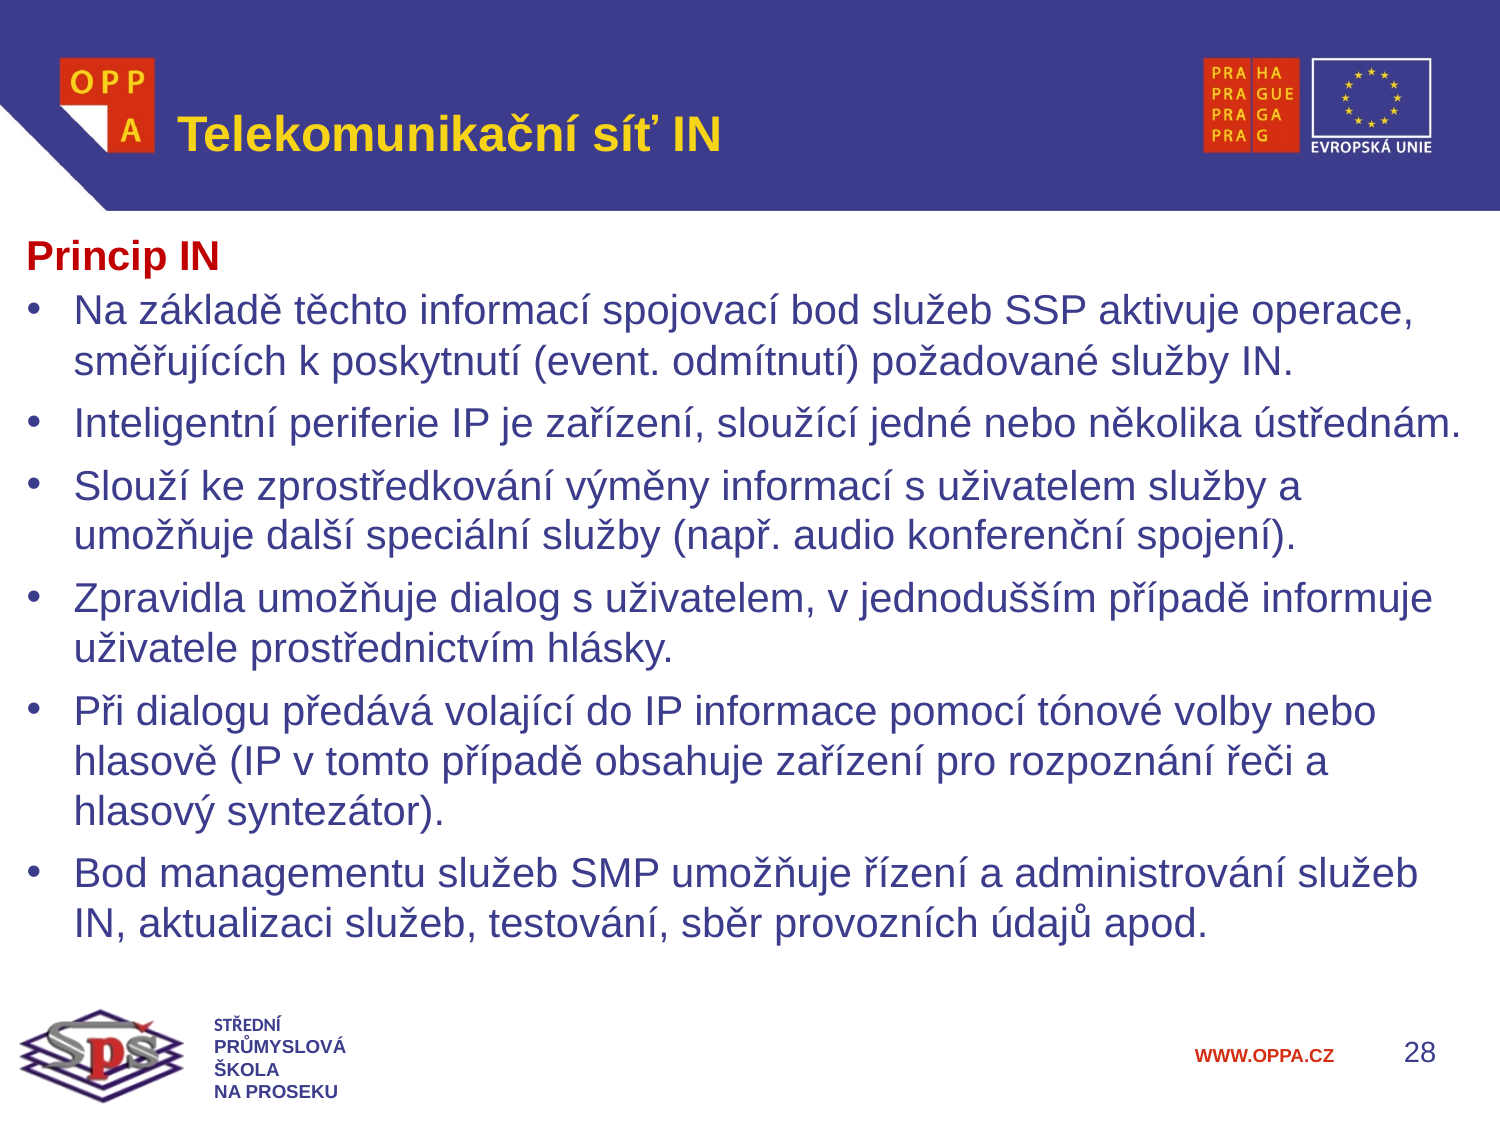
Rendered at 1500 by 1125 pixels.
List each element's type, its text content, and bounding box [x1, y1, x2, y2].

picture [19, 1001, 186, 1107]
slide_number 28 [1339, 1015, 1437, 1069]
text_box STŘEDNÍ PRŮMYSLOVÁ ŠKOLA NA PROSEKU [199, 1004, 509, 1110]
text_box Princip IN Na základě těchto informací spojovací bod služeb SSP aktivuje operace, směřujících k poskytnutí (event. odmítnutí) požadované služby IN. Inteligentní periferie IP je zařízení, sloužící jedné nebo několika ústřednám. Slouží ke zprostředkování výměny informací s uživatelem služby a umožňuje další speciální služby (např. audio konferenční spojení). Zpravidla umožňuje dialog s uživatelem, v jednodušším případě informuje uživatele prostřednictvím hlásky. Při dialogu předává volající do IP informace pomocí tónové volby nebo hlasově (IP v tomto případě obsahuje zařízení pro rozpoznání řeči a hlasový syntezátor). Bod managementu služeb SMP umožňuje řízení a administrování služeb IN, aktualizaci služeb, testování, sběr provozních údajů apod. [11, 221, 1495, 954]
picture [0, 0, 1500, 211]
title Telekomunikační síť IN [177, 38, 1137, 162]
